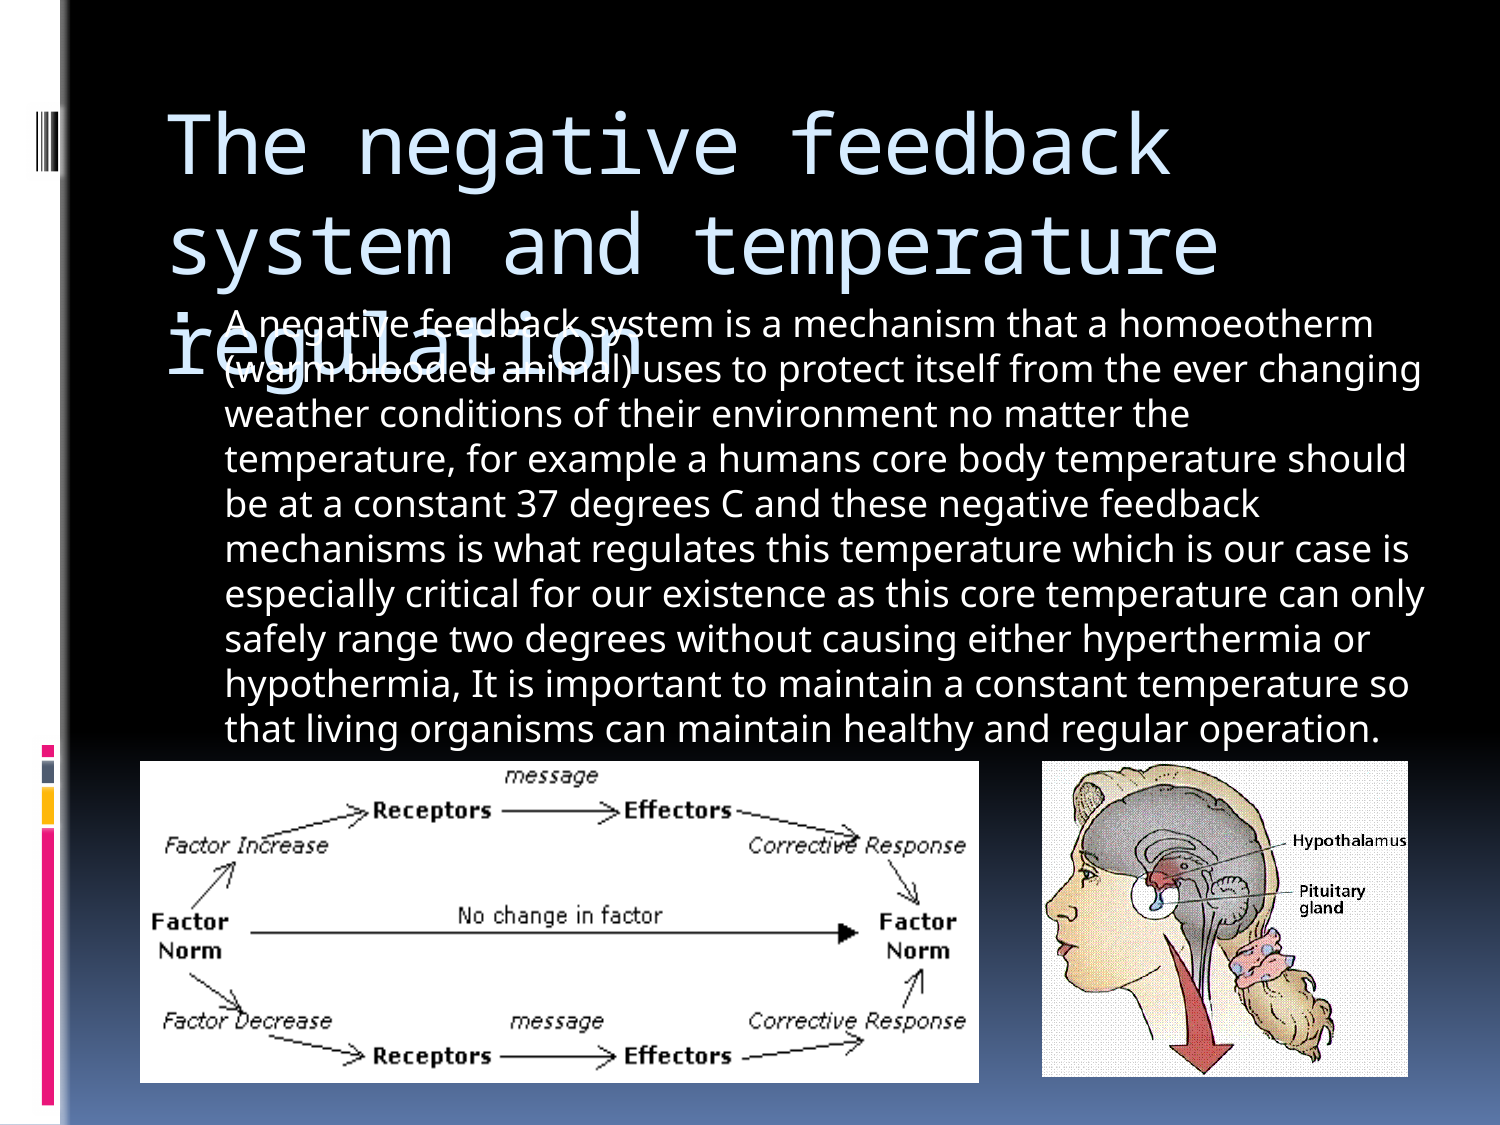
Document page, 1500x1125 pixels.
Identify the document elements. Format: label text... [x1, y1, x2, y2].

picture [140, 761, 979, 1084]
list A negative feedback system is a mechanism that a homoeotherm (warm blooded animal) uses to protect itself from the ever changing weather conditions of their environment no matter the temperature, for example a humans core body temperature should be at a constant 37 degrees C and these negative feedback mechanisms is what regulates this temperature which is our case is especially critical for our existence as this core temperature can only safely range two degrees without causing either hyperthermia or hypothermia, It is important to maintain a constant temperature so that living organisms can maintain healthy and regular operation. [150, 292, 1442, 774]
picture [1042, 761, 1408, 1078]
title The negative feedback system and temperature regulation [150, 83, 1425, 234]
